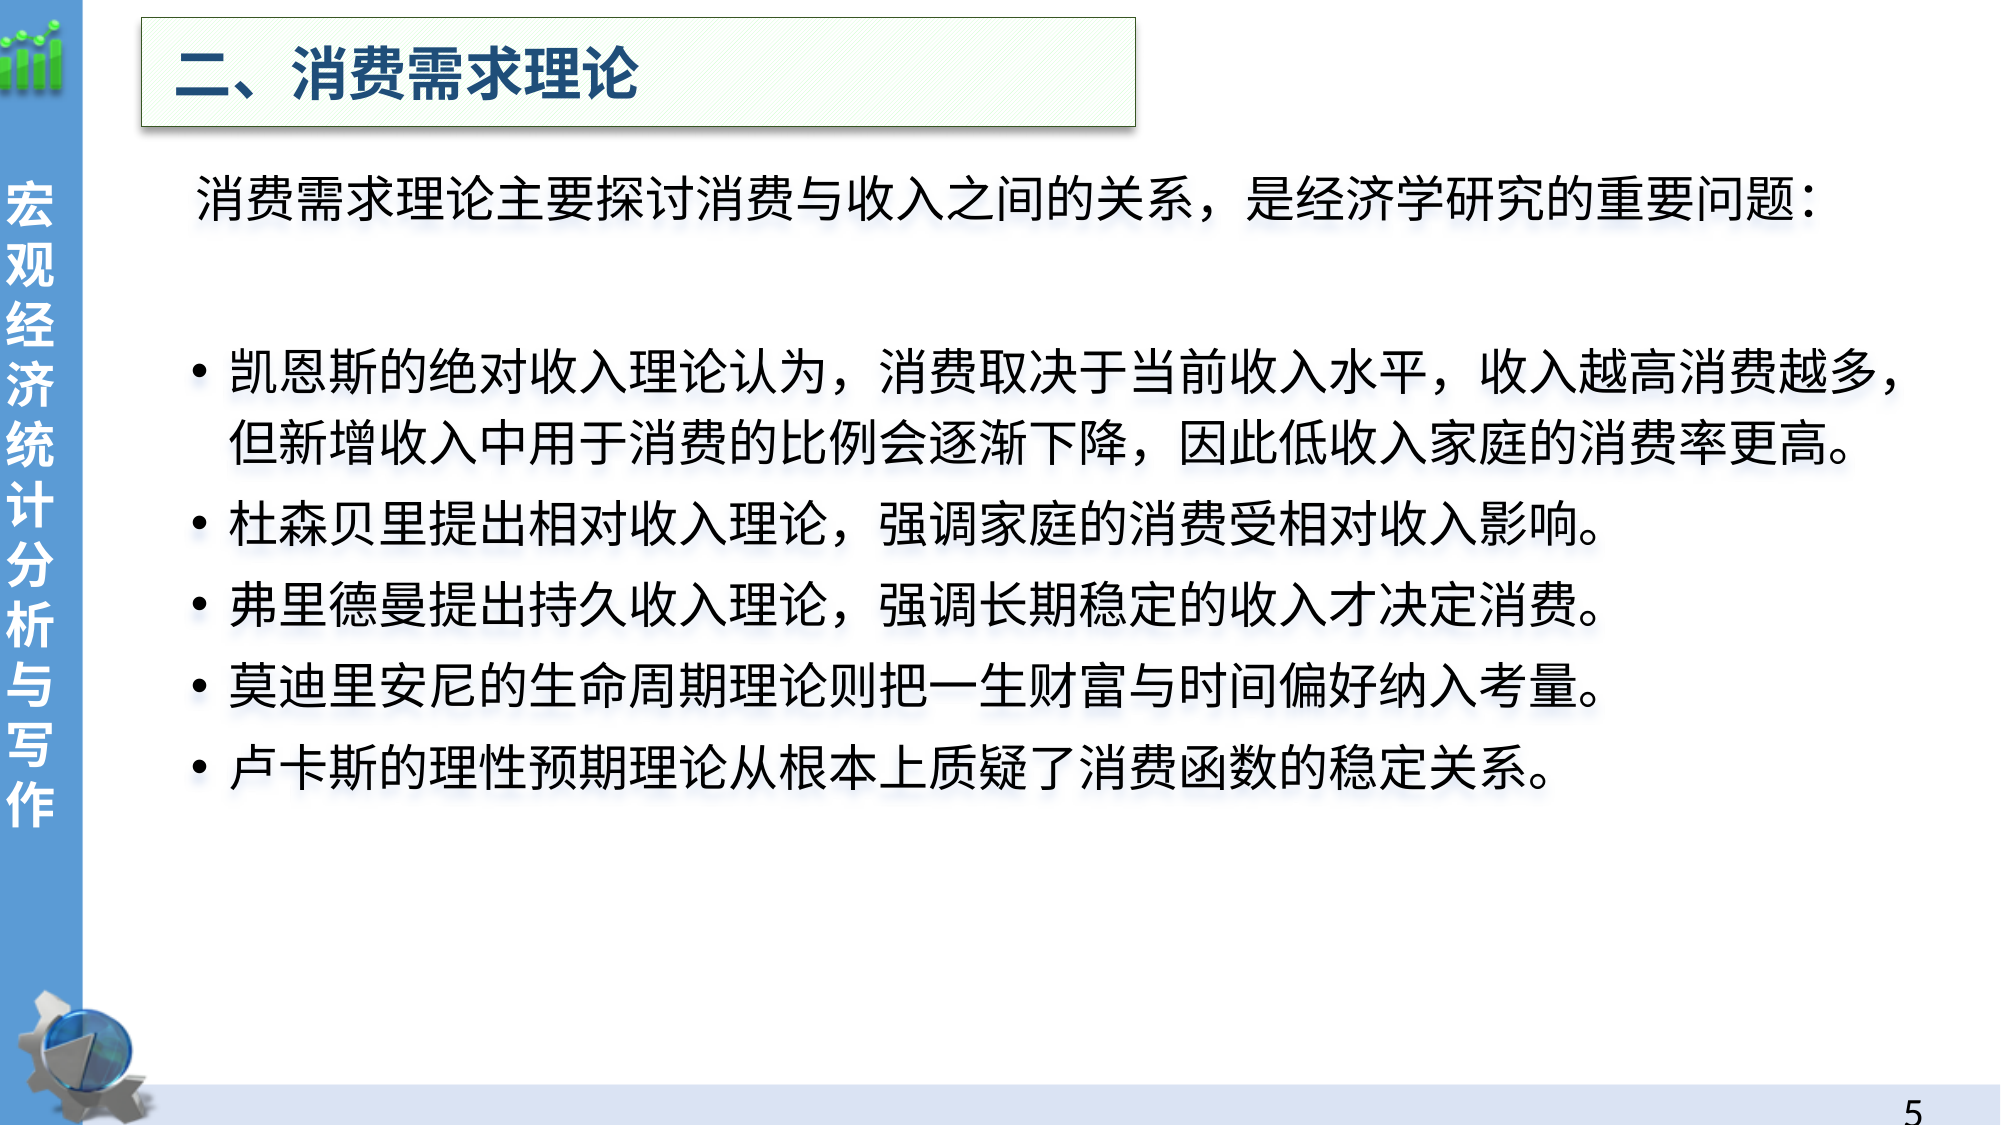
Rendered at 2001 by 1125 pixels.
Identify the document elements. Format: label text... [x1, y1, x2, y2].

list 消费需求理论主要探讨消费与收入之间的关系，是经济学研究的重要问题： 凯恩斯的绝对收入理论认为，消费取决于当前收入水平，收入越高消费越多，但新增收入中用于消费的比例会逐渐下降，因此低收入家庭的消费率更高。 杜森贝里提出相对收入理论，强调家庭的消费受相对收入影响。 弗里德曼提出持久收入理论，强调长期稳定的收入才决定消费。 莫迪里安尼的生命周期理论则把一生财富与时间偏好纳入考量。 卢卡斯的理性预期理论从根本上质疑了消费函数的稳定关系。 [100, 149, 1969, 955]
text_box 二、消费需求理论 [141, 17, 1136, 127]
slide_number 4 [1786, 1085, 1940, 1125]
picture [0, 0, 2001, 1125]
